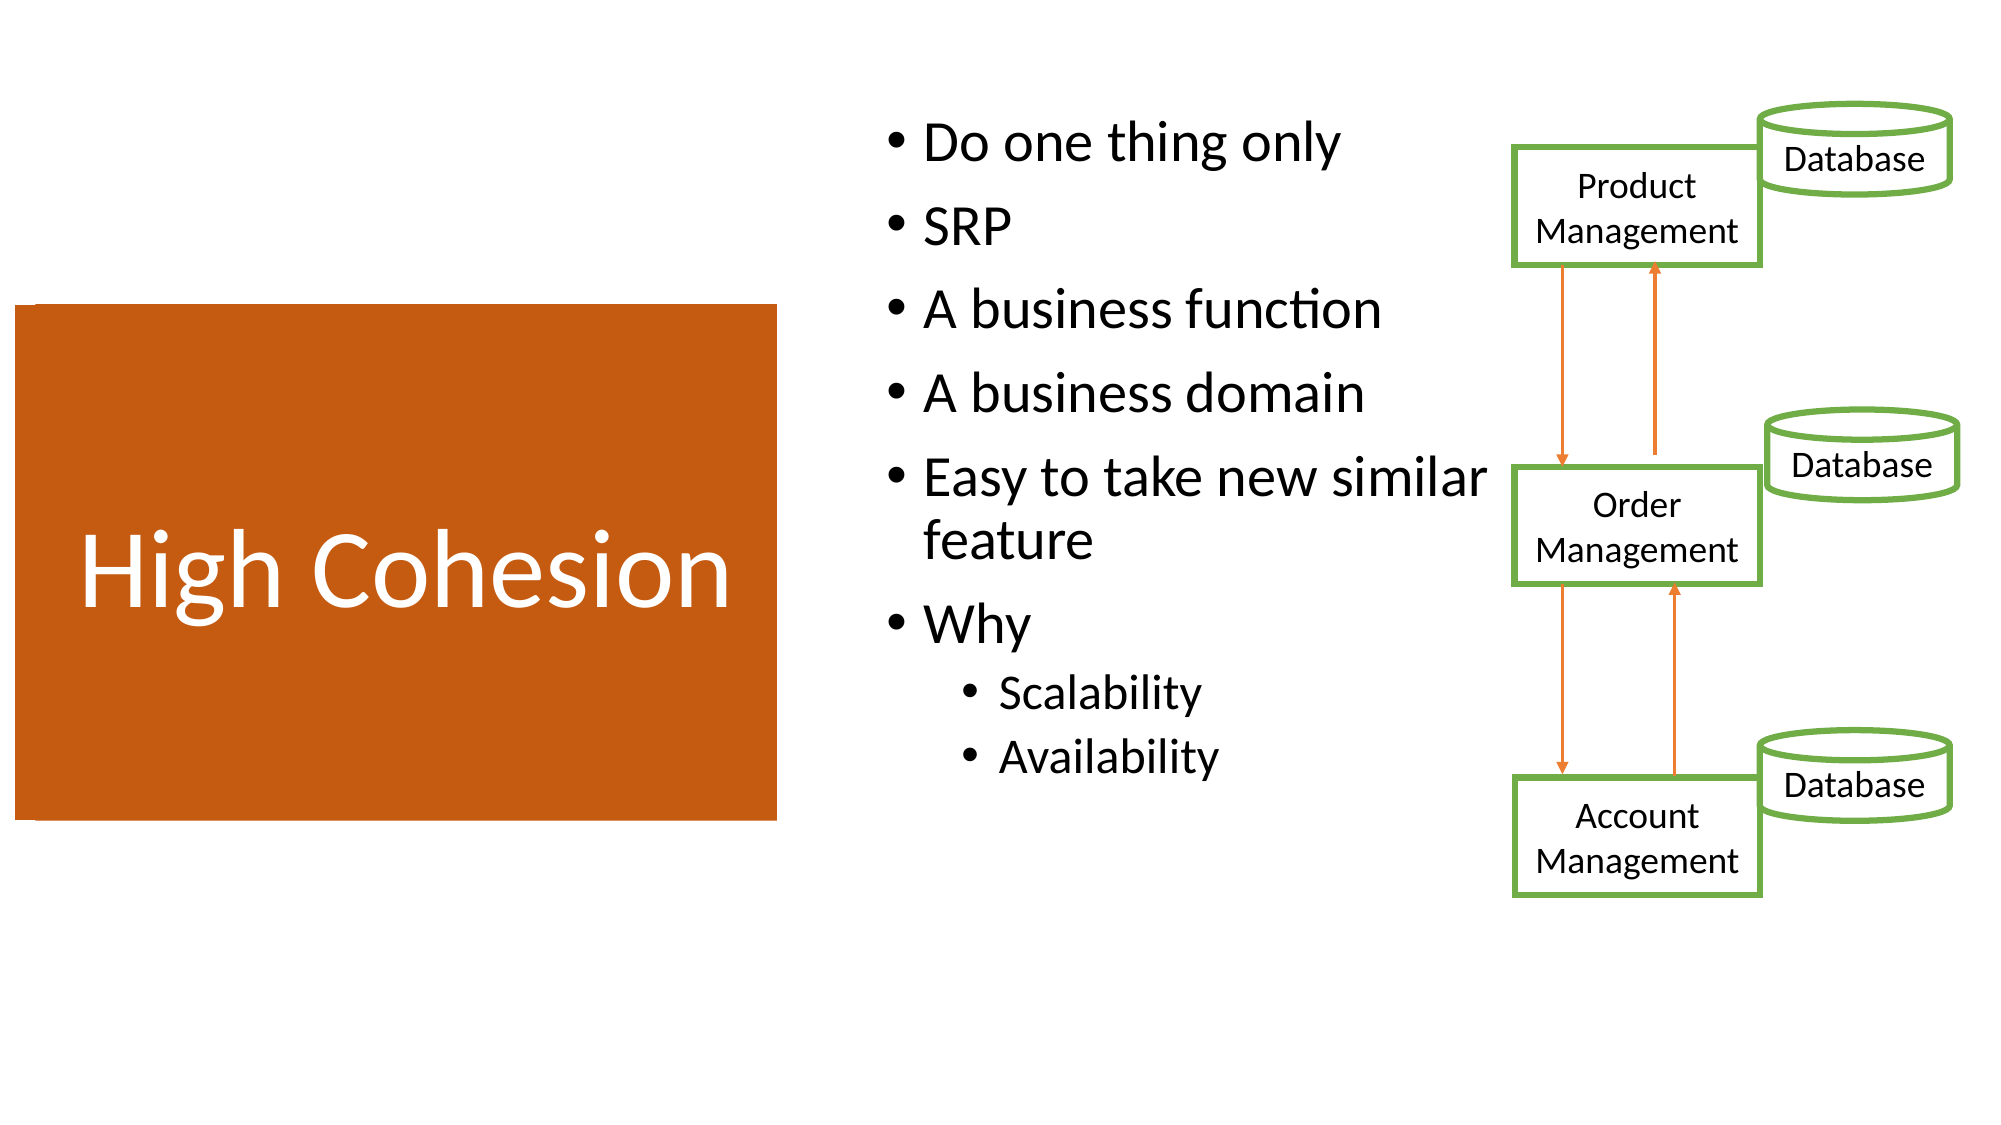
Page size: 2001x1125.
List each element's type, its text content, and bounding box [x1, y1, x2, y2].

text_box Database [1758, 729, 1951, 822]
text_box Database [1758, 102, 1951, 196]
text_box Database [1766, 408, 1959, 502]
list Do one thing only SRP A business function A business domain Easy to take new similar feature Why Scalability Availability [871, 103, 1515, 1014]
text_box Account Management [1514, 776, 1761, 896]
text_box Product Management [1514, 146, 1761, 266]
text_box Order Management [1514, 466, 1761, 585]
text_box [13, 304, 777, 821]
